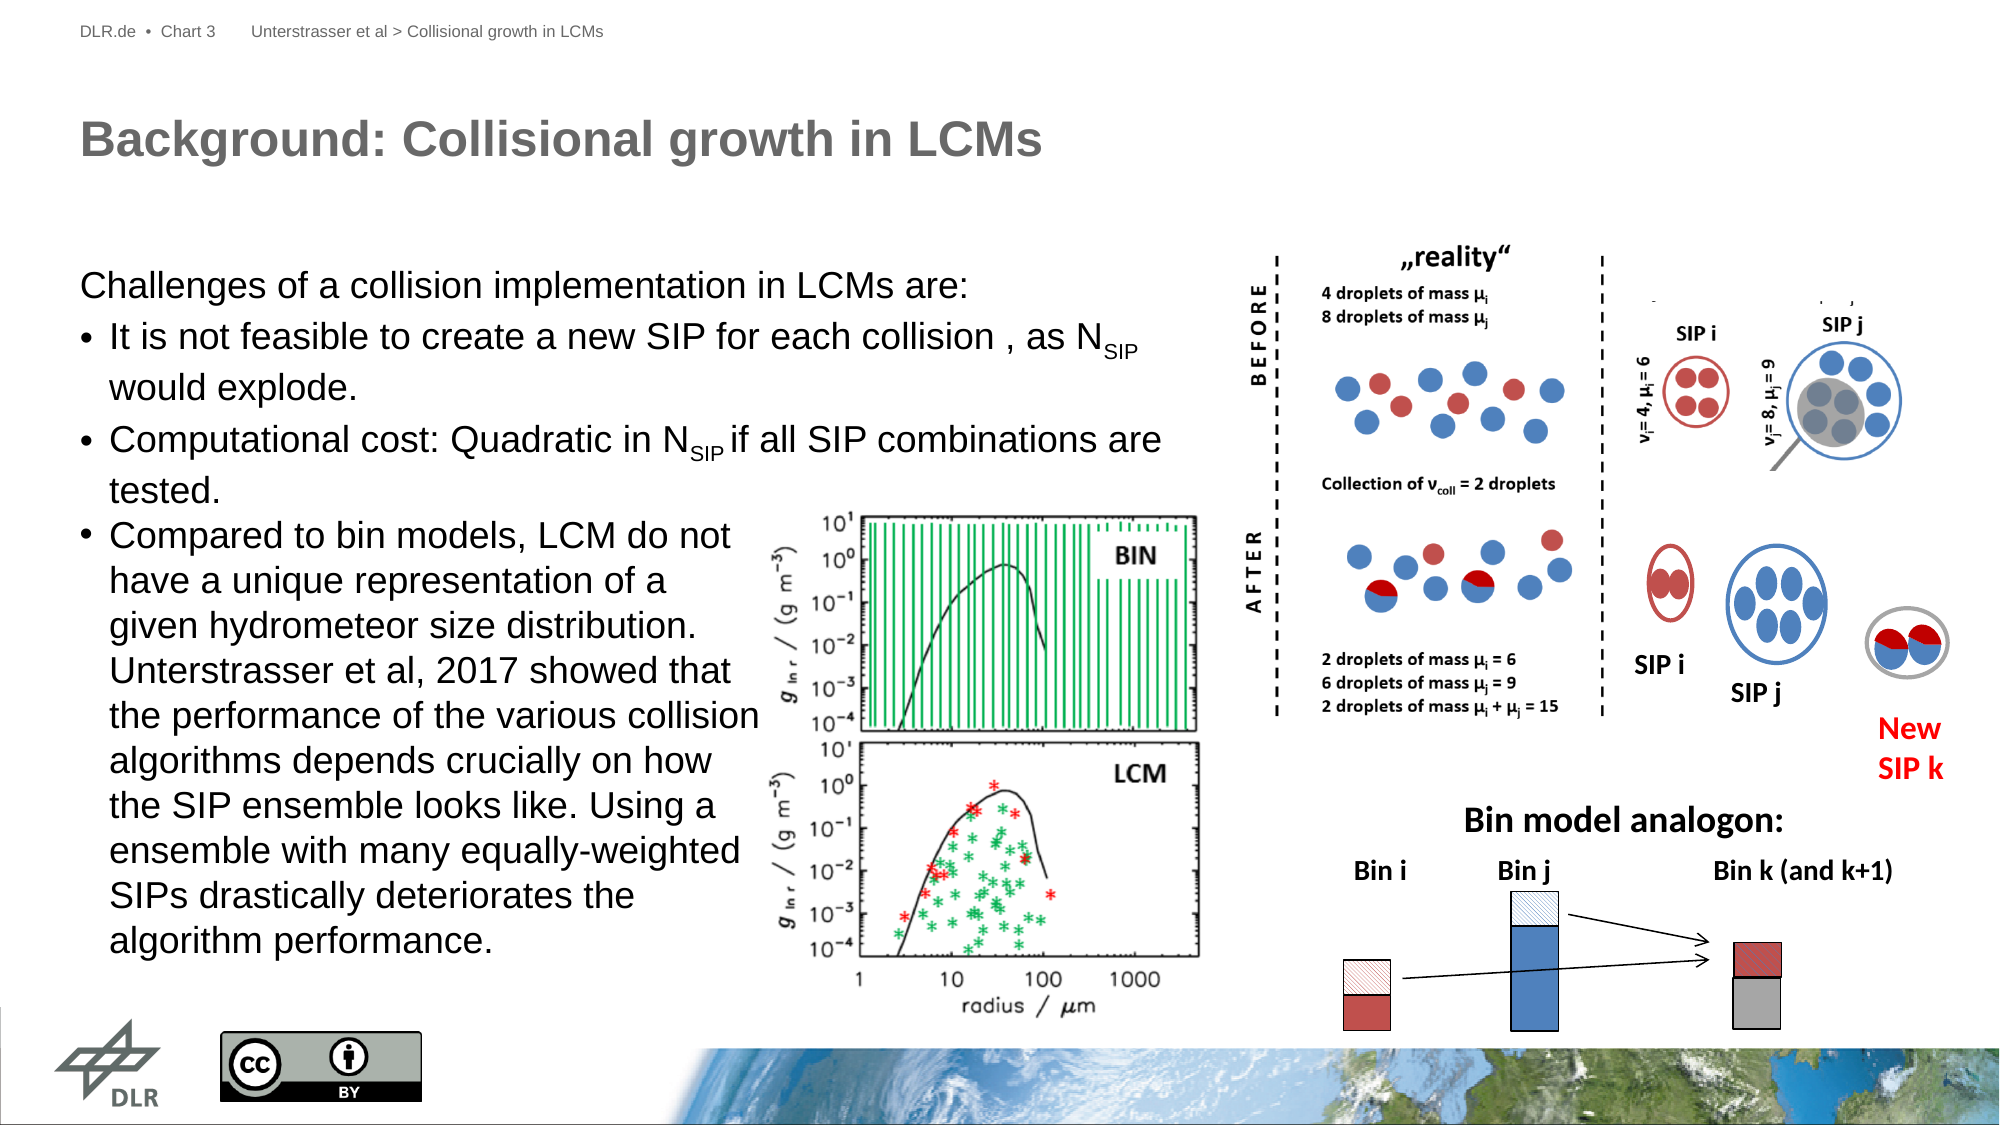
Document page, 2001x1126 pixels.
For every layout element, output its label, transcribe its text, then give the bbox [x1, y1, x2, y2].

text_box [1717, 554, 1836, 654]
list Challenges of a collision implementation in LCMs are: It is not feasible to create a new SIP for each collision , as NSIP would explode. Computational cost: Quadratic in NSIP if all SIP combinations are tested. [79, 261, 1225, 504]
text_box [1648, 545, 1693, 621]
footer Unterstrasser et al > Collisional growth in LCMs [251, 20, 1921, 45]
picture [0, 503, 2000, 1125]
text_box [1343, 789, 1956, 1032]
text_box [1624, 30, 1956, 745]
text_box New SIP k [1867, 701, 1969, 792]
picture [1236, 219, 1624, 745]
title Background: Collisional growth in LCMs [79, 106, 1618, 228]
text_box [1866, 607, 1948, 678]
slide_number DLR.de • Chart 3 [79, 20, 251, 45]
text_box Compared to bin models, LCM do not have a unique representation of a given hydrometeor size distribution. Unterstrasser et al, 2017 showed that the performance of the various collision algorithms depends crucially on how the SIP ensemble looks like. Using a ensemble with many equally-weighted SIPs drastically deteriorates the algorithm performance. [79, 511, 758, 1031]
